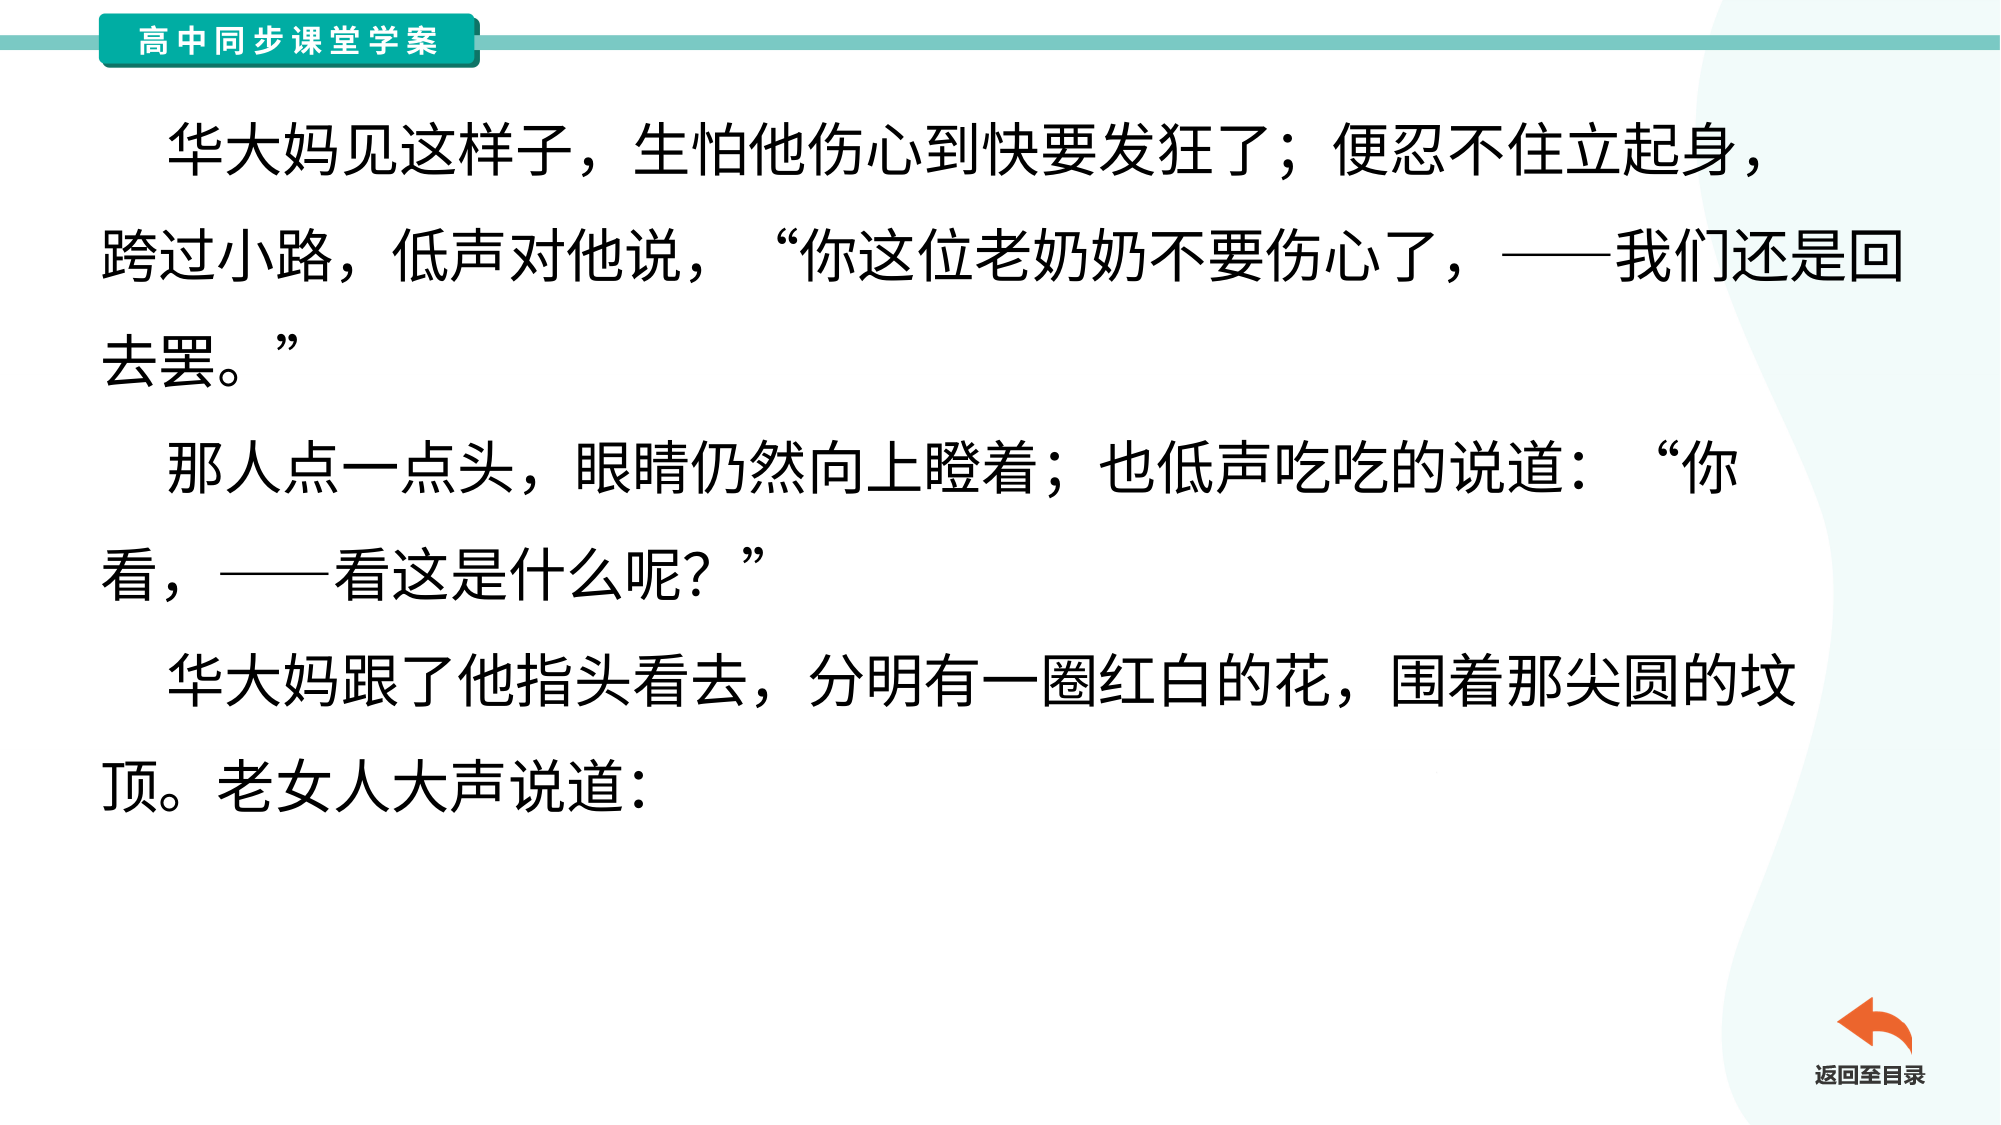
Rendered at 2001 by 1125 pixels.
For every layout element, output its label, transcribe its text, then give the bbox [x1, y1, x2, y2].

text_box 华大妈见这样子，生怕他伤心到快要发狂了；便忍不住立起身， 跨过小路，低声对他说，“你这位老奶奶不要伤心了，——我们还是回 去罢。” 那人点一点头，眼睛仍然向上瞪着；也低声吃吃的说道：“你 看，——看这是什么呢？” 华大妈跟了他指头看去，分明有一圈红白的花，围着那尖圆的坟 顶。老女人大声说道： [100, 76, 1899, 821]
picture [0, 0, 2000, 1125]
